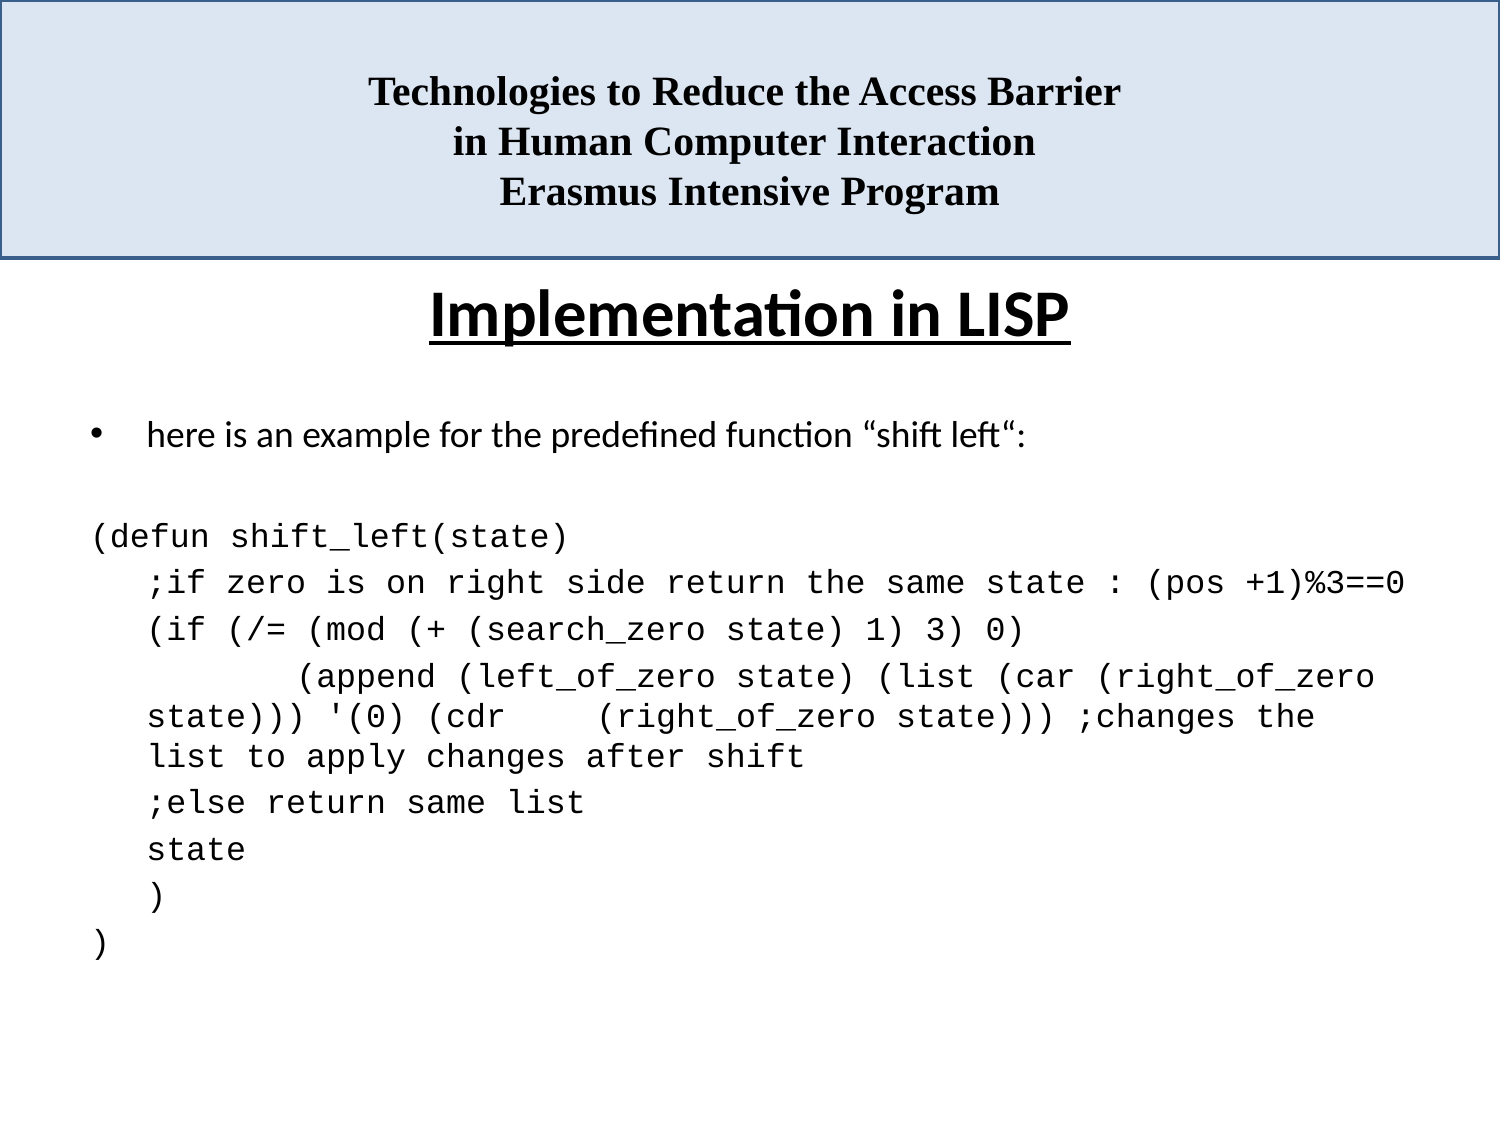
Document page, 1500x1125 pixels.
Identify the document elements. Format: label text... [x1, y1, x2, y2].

title Technologies to Reduce the Access Barrier in Human Computer Interaction Erasmus Intensive Program [75, 45, 1425, 233]
list Implementation in LISP here is an example for the predefined function “shift left“: (defun shift_left(state) ;if zero is on right side return the same state : (pos +1)%3==0 (if (/= (mod (+ (search_zero state) 1) 3) 0) (append (left_of_zero state) (list (car (right_of_zero state))) '(0) (cdr (right_of_zero state))) ;changes the list to apply changes after shift ;else return same list state ) ) [75, 262, 1425, 1005]
text_box [0, 0, 1500, 260]
